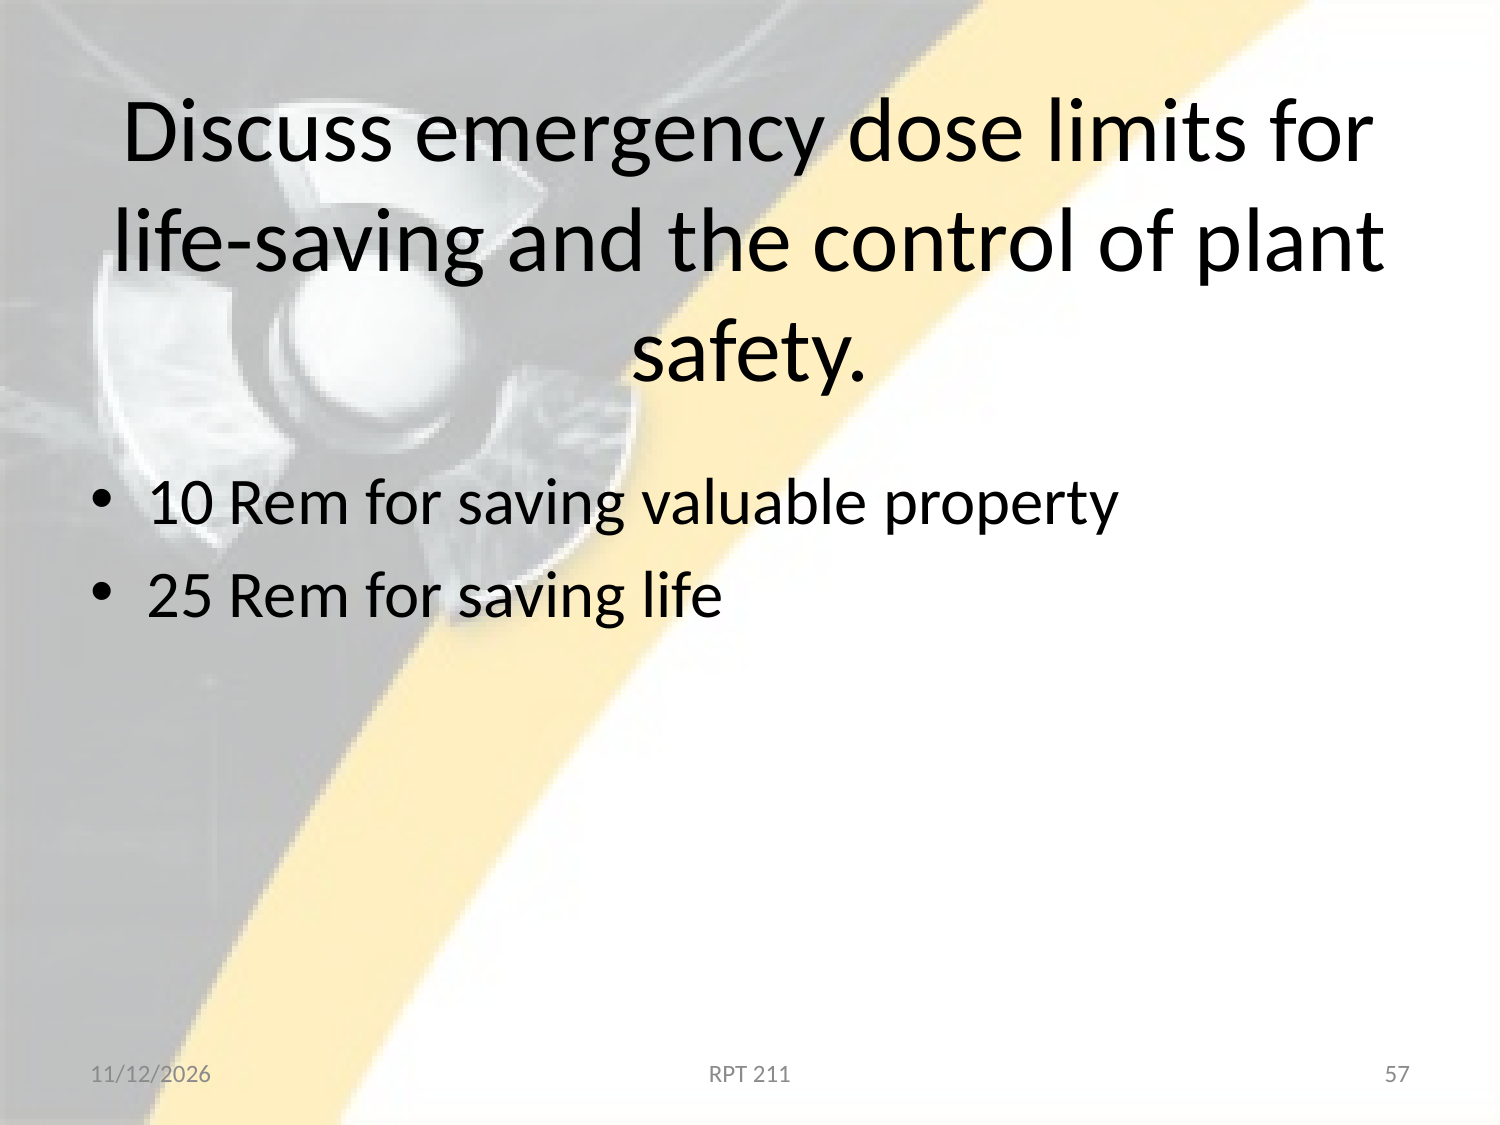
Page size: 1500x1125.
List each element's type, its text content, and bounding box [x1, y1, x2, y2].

footer RPT 211 [512, 1042, 988, 1103]
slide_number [75, 1042, 425, 1103]
title Discuss emergency dose limits for life-saving and the control of plant safety. [75, 45, 1425, 425]
list 10 Rem for saving valuable property 25 Rem for saving life [75, 450, 1425, 986]
slide_number 57 [1074, 1042, 1425, 1103]
